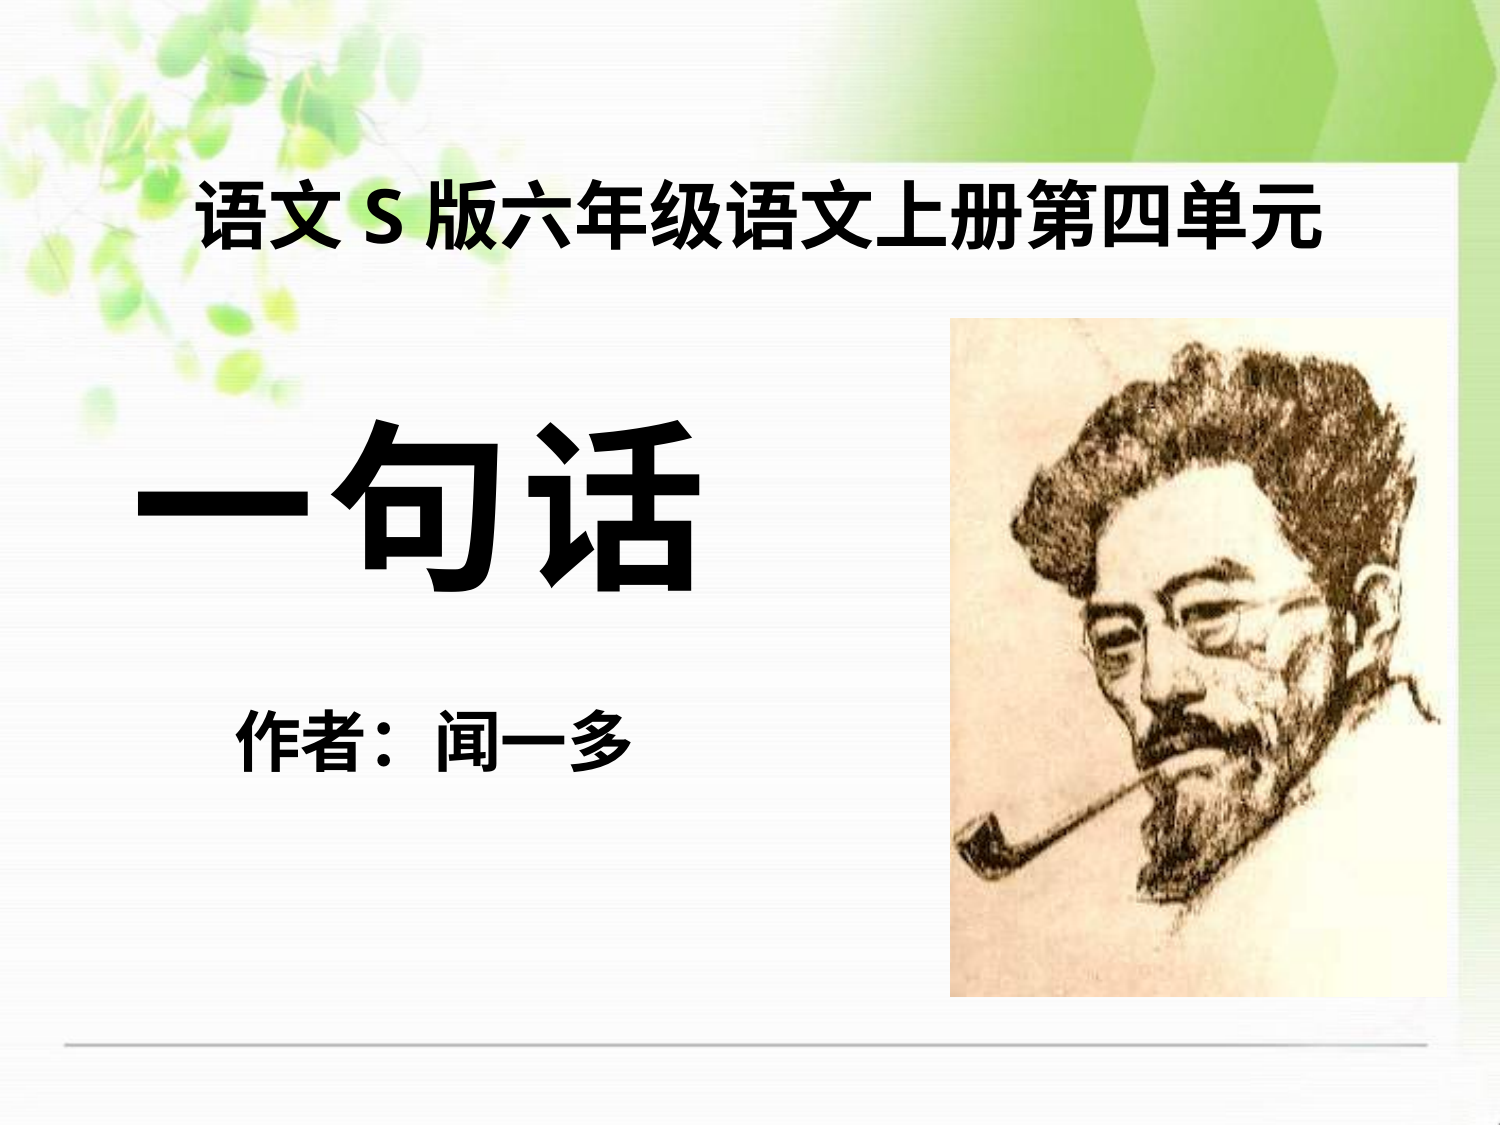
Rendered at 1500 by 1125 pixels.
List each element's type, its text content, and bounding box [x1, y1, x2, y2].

picture [0, 0, 1500, 1125]
text_box 一句话 [29, 384, 809, 619]
text_box 作者：闻一多 [166, 692, 702, 788]
text_box 语文S版六年级语文上册第四单元 [178, 160, 1340, 266]
